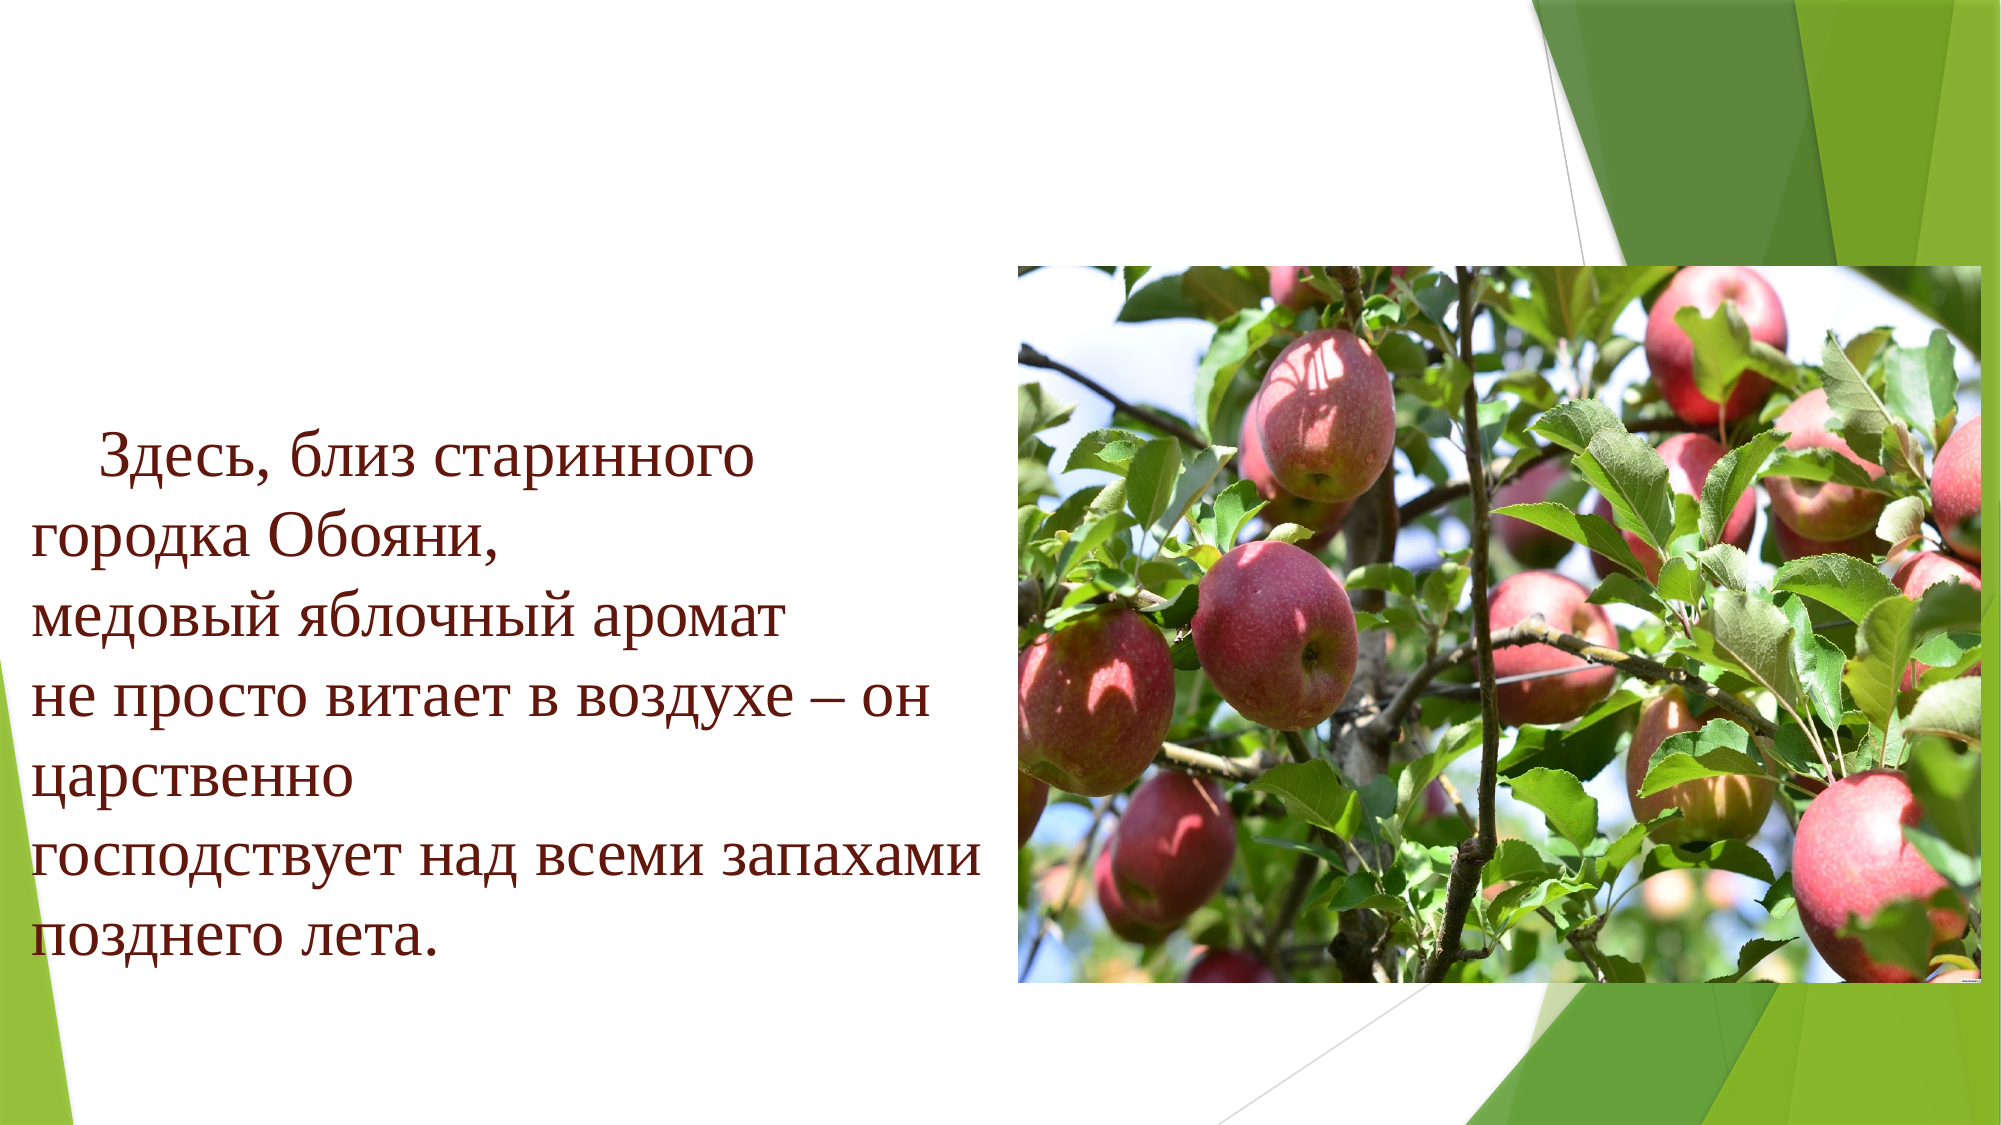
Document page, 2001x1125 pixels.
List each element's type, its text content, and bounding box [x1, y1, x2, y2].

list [1018, 266, 1982, 984]
text_box Здесь, близ старинного городка Обояни, медовый яблочный аромат не просто витает в воздухе – он царственно господствует над всеми запахами позднего лета. [0, 402, 1013, 977]
